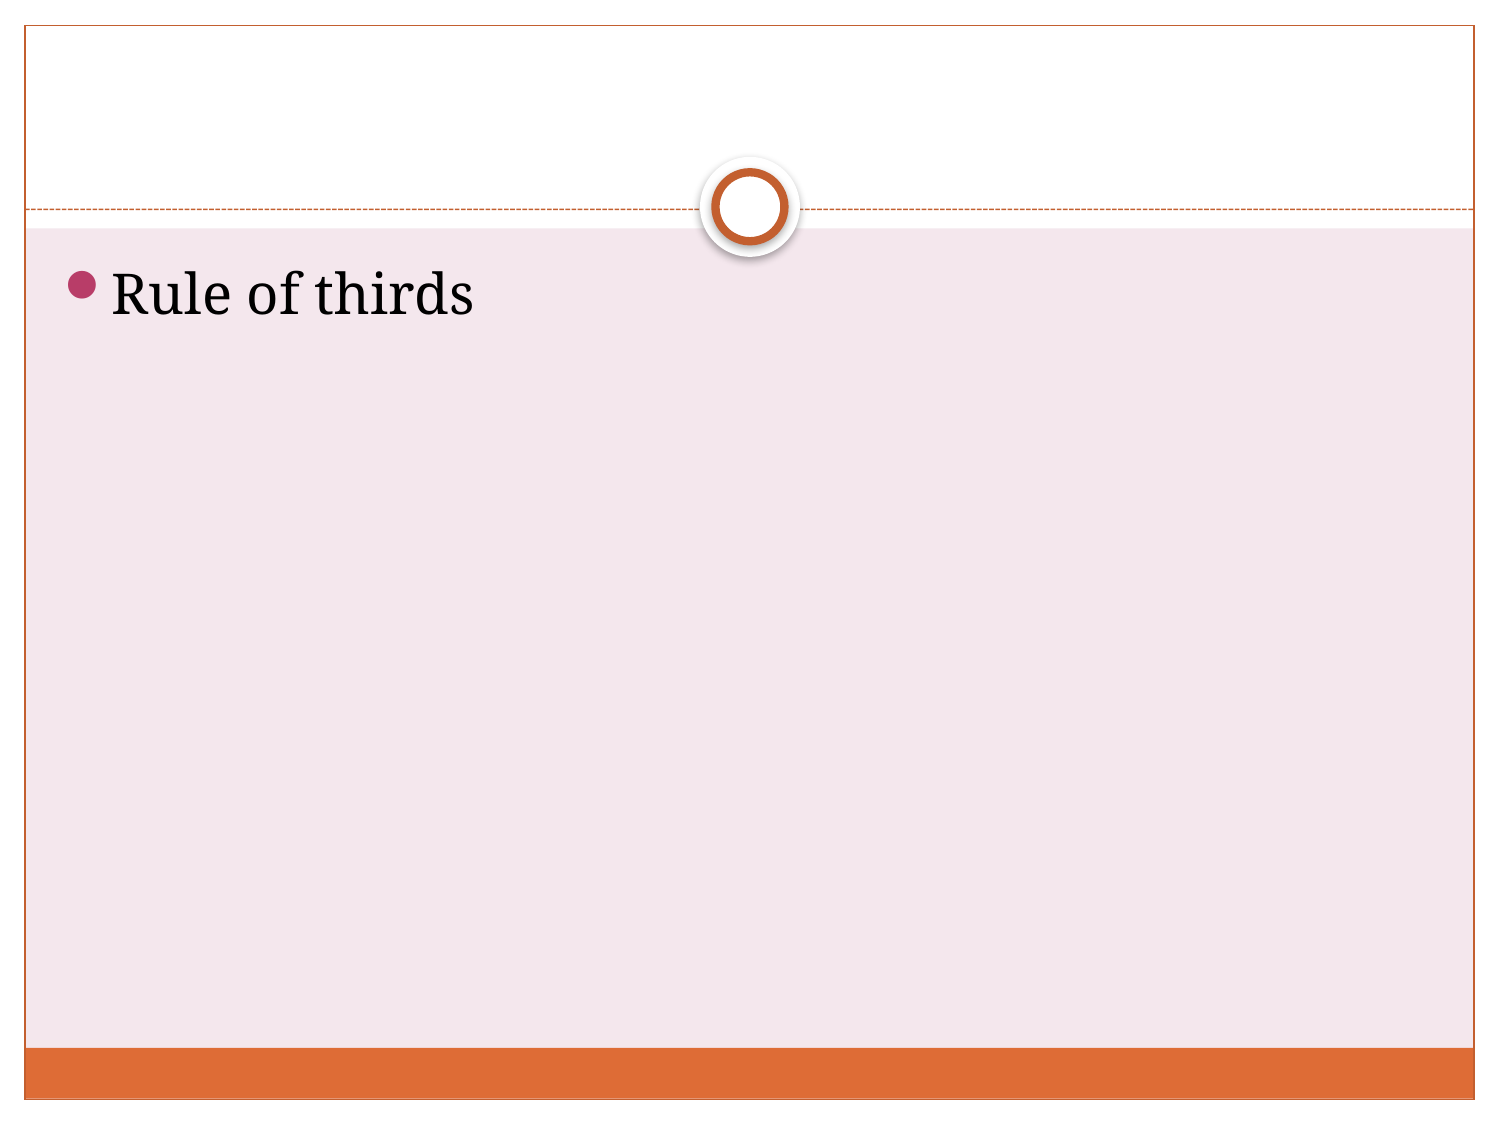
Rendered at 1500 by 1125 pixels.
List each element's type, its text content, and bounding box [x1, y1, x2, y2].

list Rule of thirds [49, 250, 1445, 1001]
